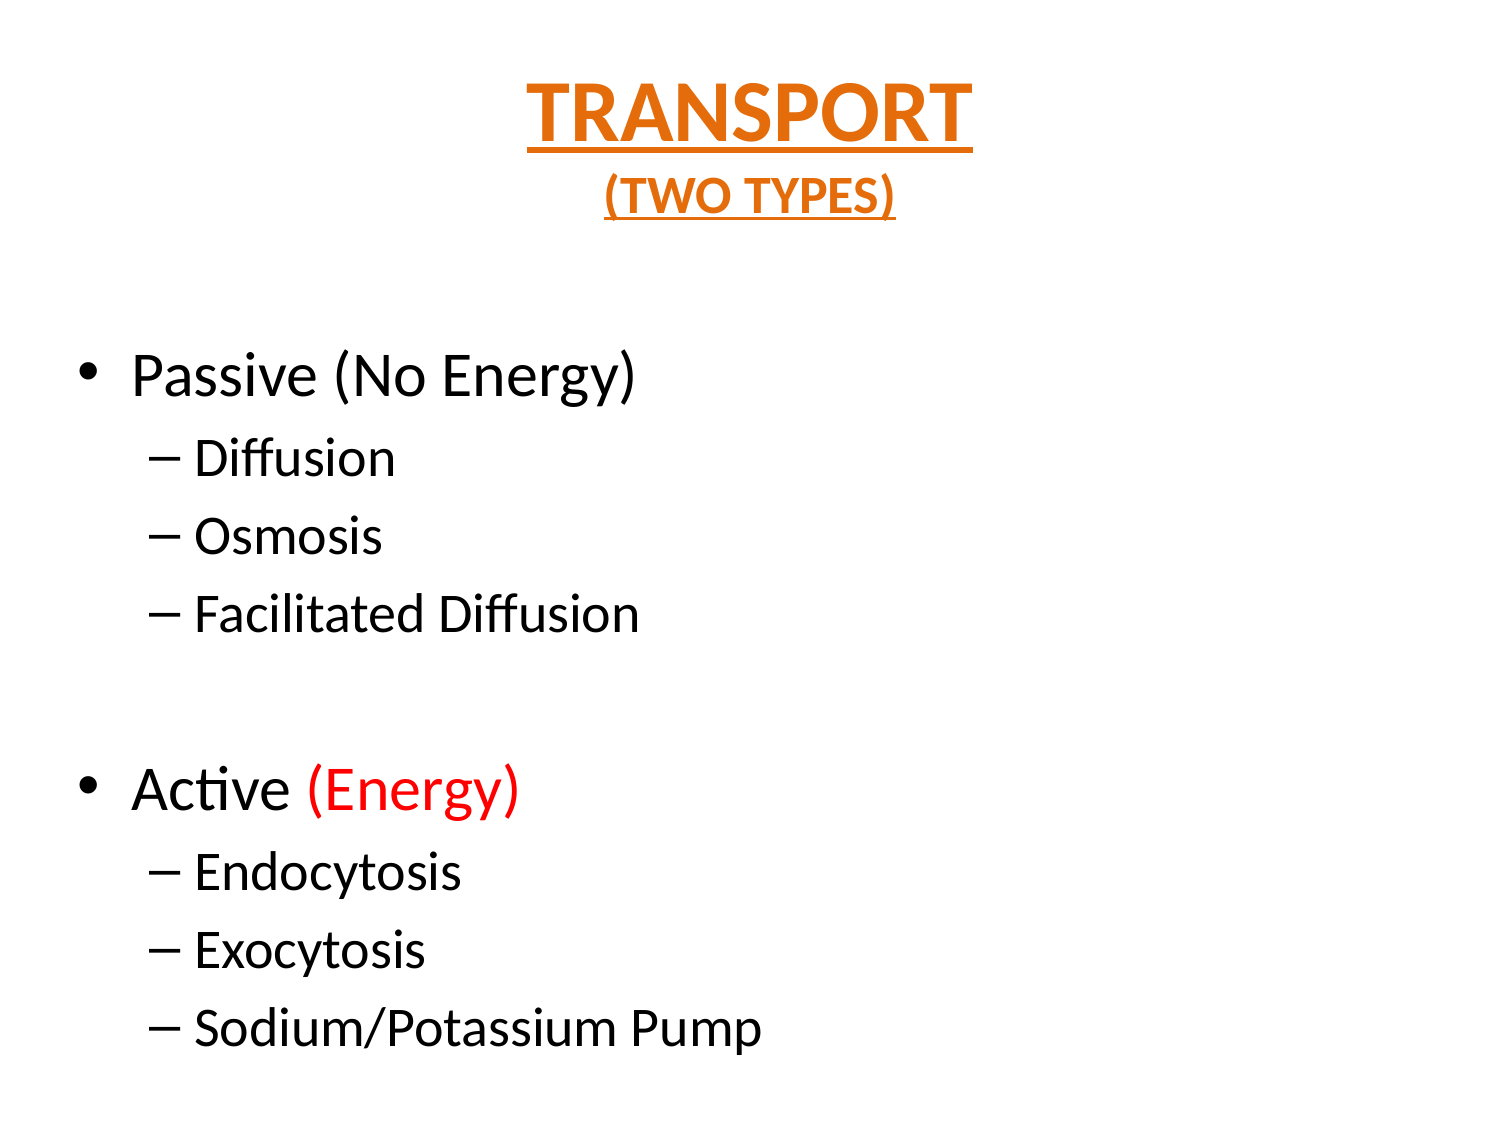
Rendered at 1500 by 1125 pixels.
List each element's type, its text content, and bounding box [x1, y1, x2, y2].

title TRANSPORT (TWO TYPES) [75, 45, 1425, 233]
list Passive (No Energy) Diffusion Osmosis Facilitated Diffusion Active (Energy) Endocytosis Exocytosis Sodium/Potassium Pump [62, 324, 1413, 1068]
